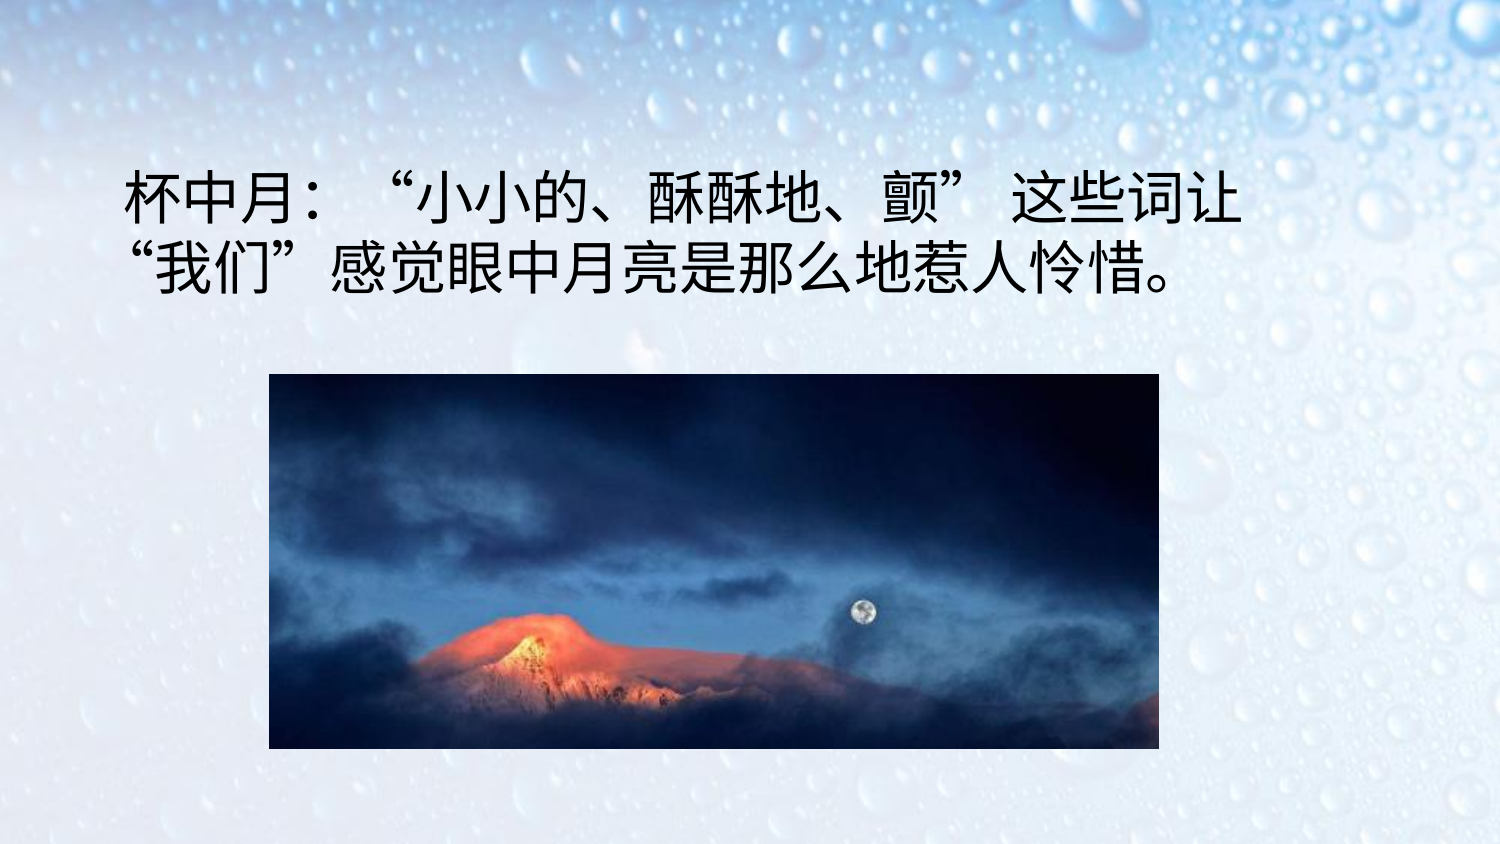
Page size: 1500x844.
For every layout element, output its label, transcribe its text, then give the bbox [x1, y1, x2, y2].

text_box 杯中月：“小小的、酥酥地、颤” 这些词让“我们”感觉眼中月亮是那么地惹人怜惜。 [82, 153, 1348, 308]
picture [0, 0, 1500, 844]
